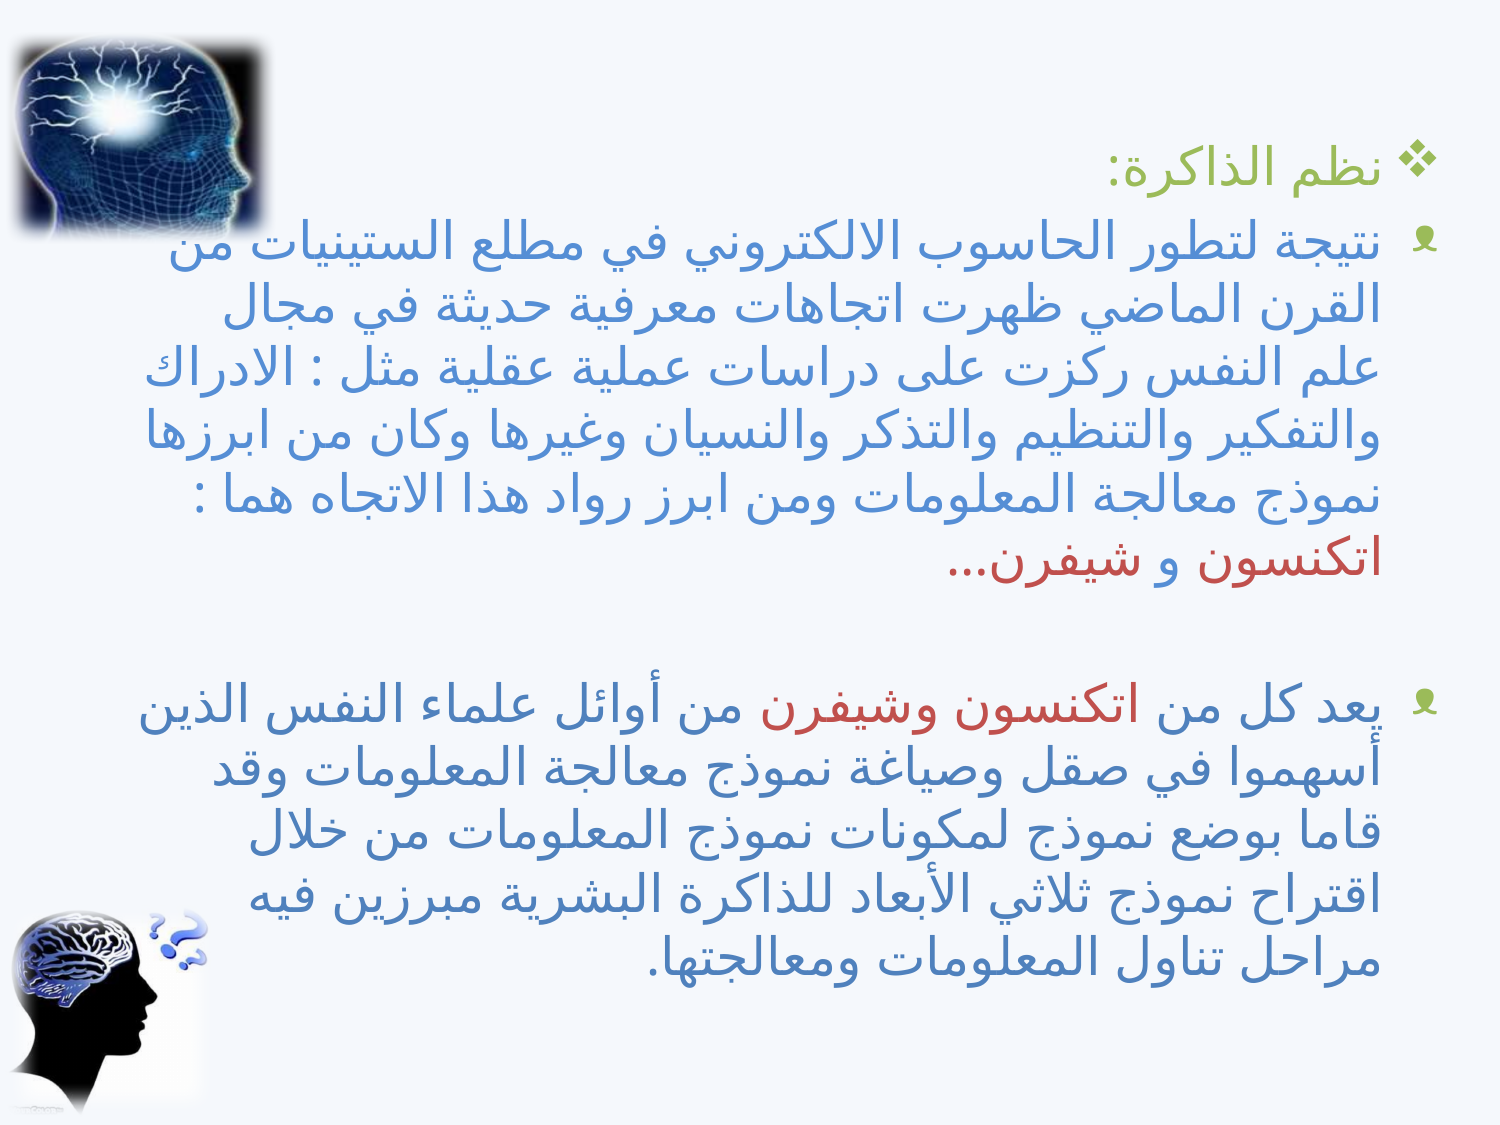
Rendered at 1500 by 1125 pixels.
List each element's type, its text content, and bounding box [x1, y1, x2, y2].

list نظم الذاكرة: نتيجة لتطور الحاسوب الالكتروني في مطلع الستينيات من القرن الماضي ظهرت اتجاهات معرفية حديثة في مجال علم النفس ركزت على دراسات عملية عقلية مثل : الادراك والتفكير والتنظيم والتذكر والنسيان وغيرها وكان من ابرزها نموذج معالجة المعلومات ومن ابرز رواد هذا الاتجاه هما : اتكنسون و شيفرن… يعد كل من اتكنسون وشيفرن من أوائل علماء النفس الذين أسهموا في صقل وصياغة نموذج معالجة المعلومات وقد قاما بوضع نموذج لمكونات نموذج المعلومات من خلال اقتراح نموذج ثلاثي الأبعاد للذاكرة البشرية مبرزين فيه مراحل تناول المعلومات ومعالجتها. [112, 125, 1447, 1001]
picture [4, 30, 278, 246]
picture [4, 904, 219, 1119]
